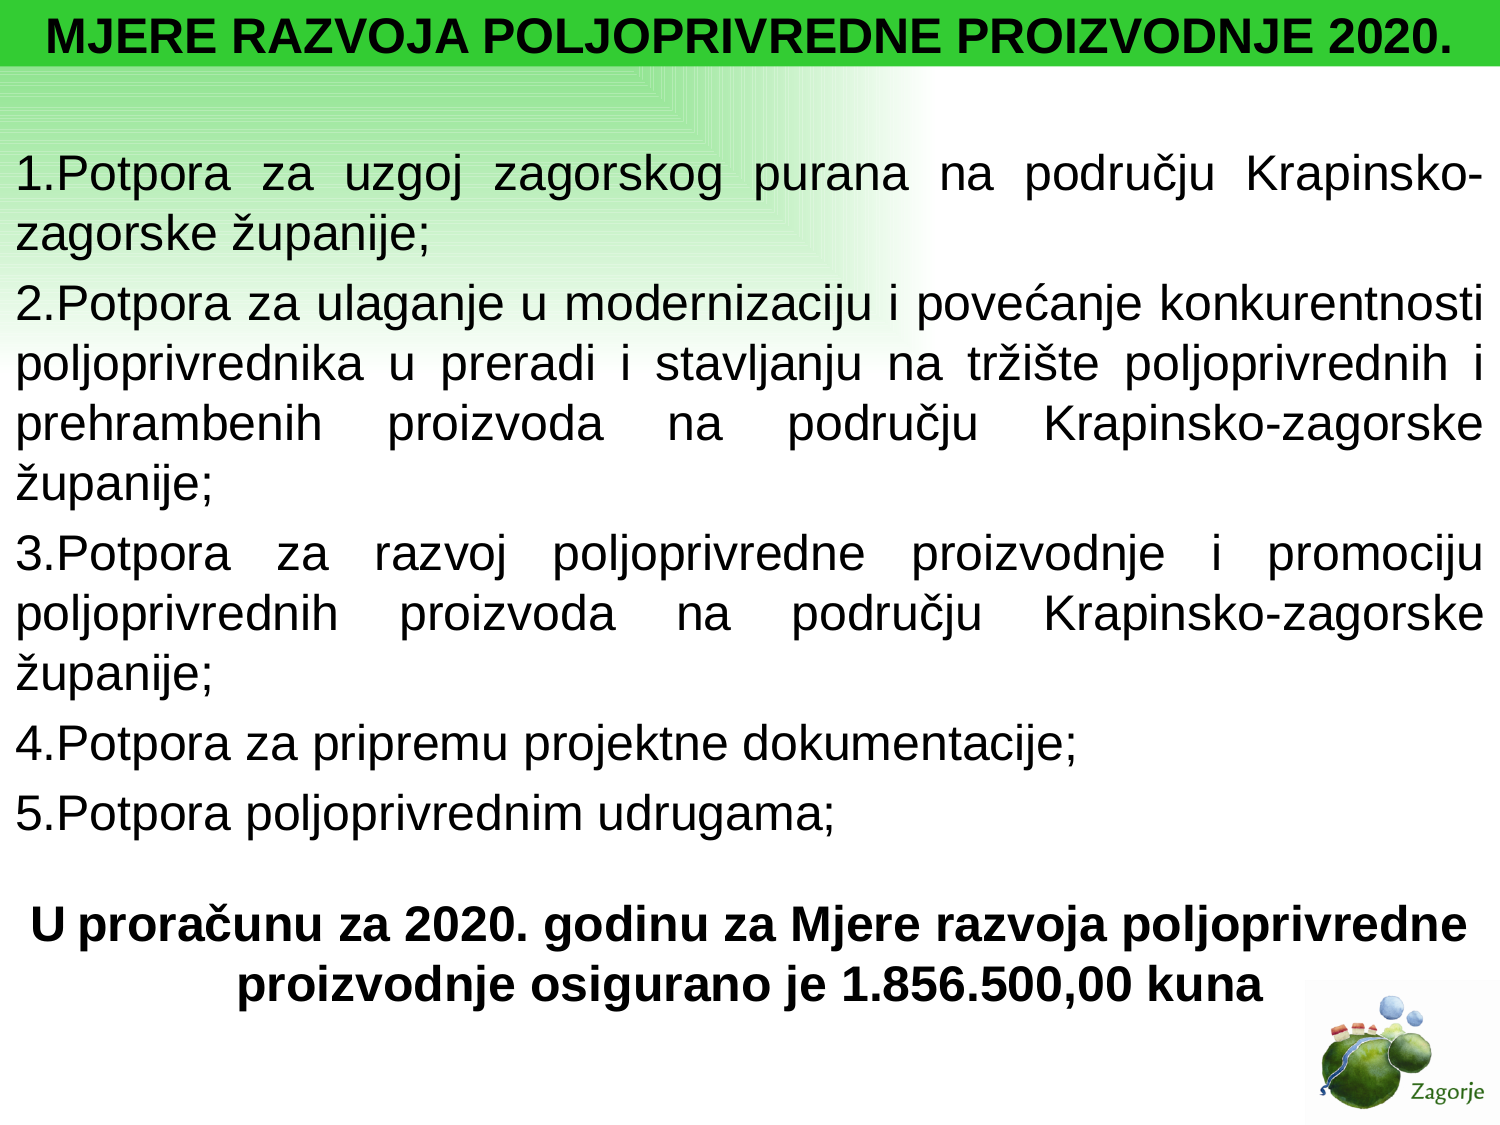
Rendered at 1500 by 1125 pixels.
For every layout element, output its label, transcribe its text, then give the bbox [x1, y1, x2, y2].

list Potpora za uzgoj zagorskog purana na području Krapinsko-zagorske županije; Potpora za ulaganje u modernizaciju i povećanje konkurentnosti poljoprivrednika u preradi i stavljanju na tržište poljoprivrednih i prehrambenih proizvoda na području Krapinsko-zagorske županije; Potpora za razvoj poljoprivredne proizvodnje i promociju poljoprivrednih proizvoda na području Krapinsko-zagorske županije; Potpora za pripremu projektne dokumentacije; Potpora poljoprivrednim udrugama; U proračunu za 2020. godinu za Mjere razvoja poljoprivredne proizvodnje osigurano je 1.856.500,00 kuna [0, 78, 1500, 1106]
picture [1304, 980, 1500, 1125]
title MJERE RAZVOJA POLJOPRIVREDNE PROIZVODNJE 2020. [0, 0, 1500, 67]
